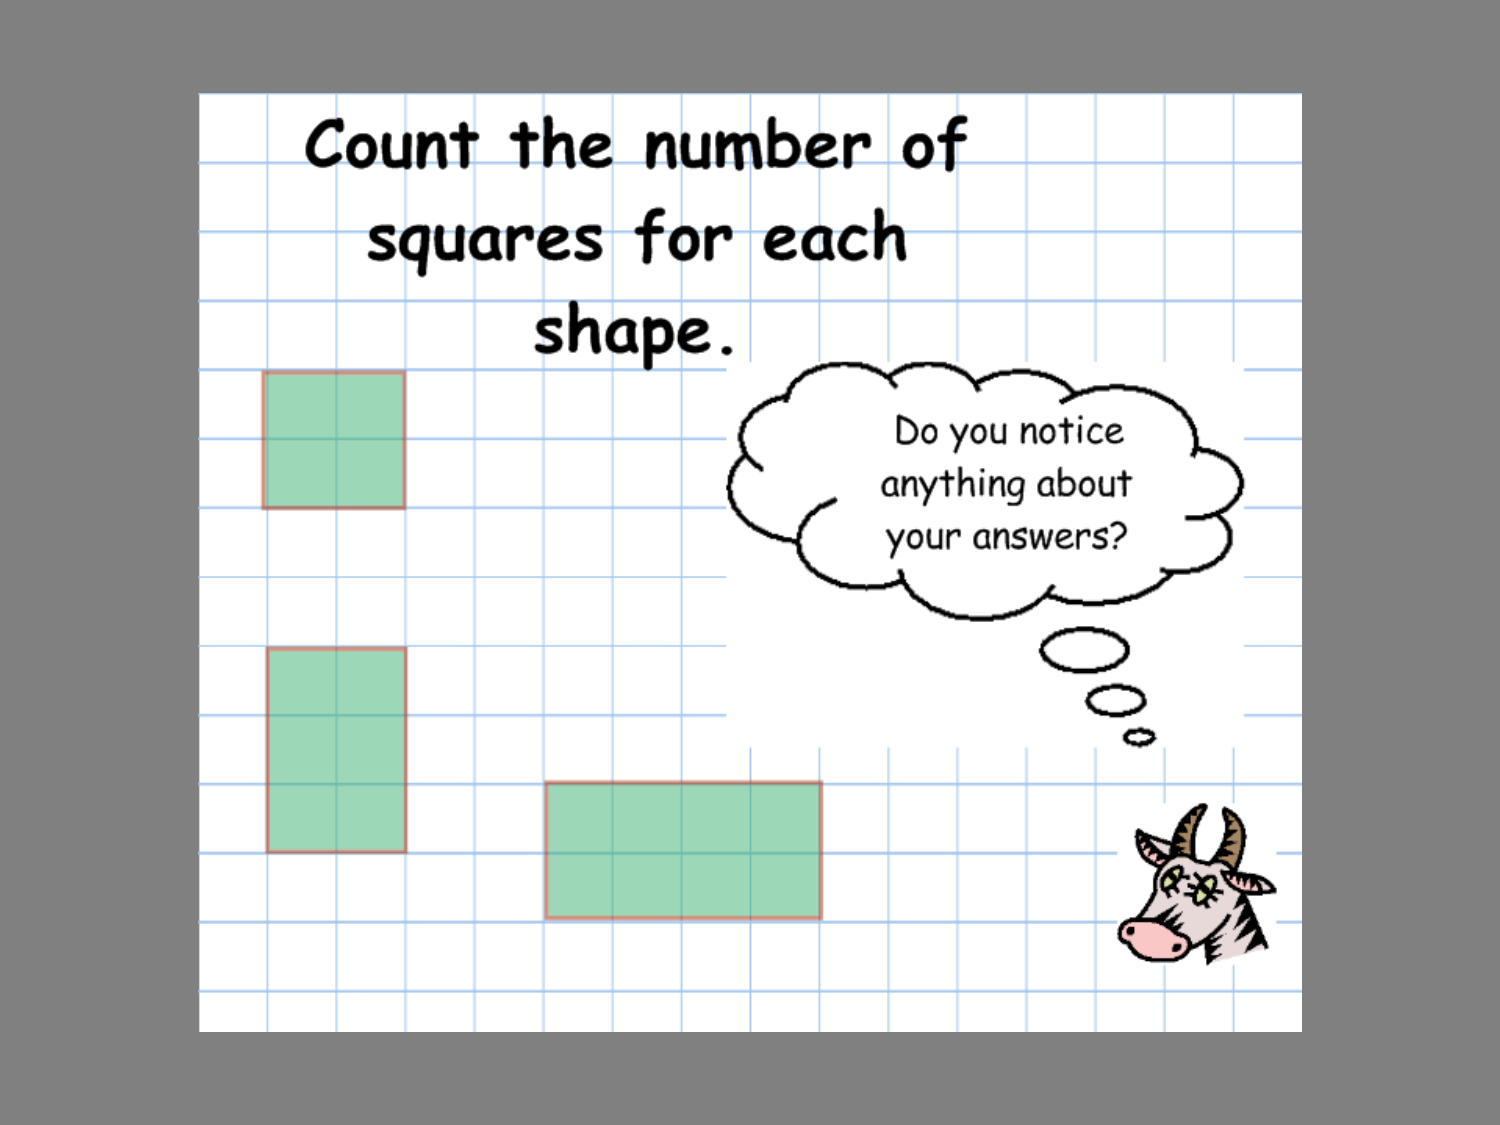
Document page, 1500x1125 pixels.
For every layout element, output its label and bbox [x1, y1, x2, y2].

picture [198, 93, 1302, 1032]
